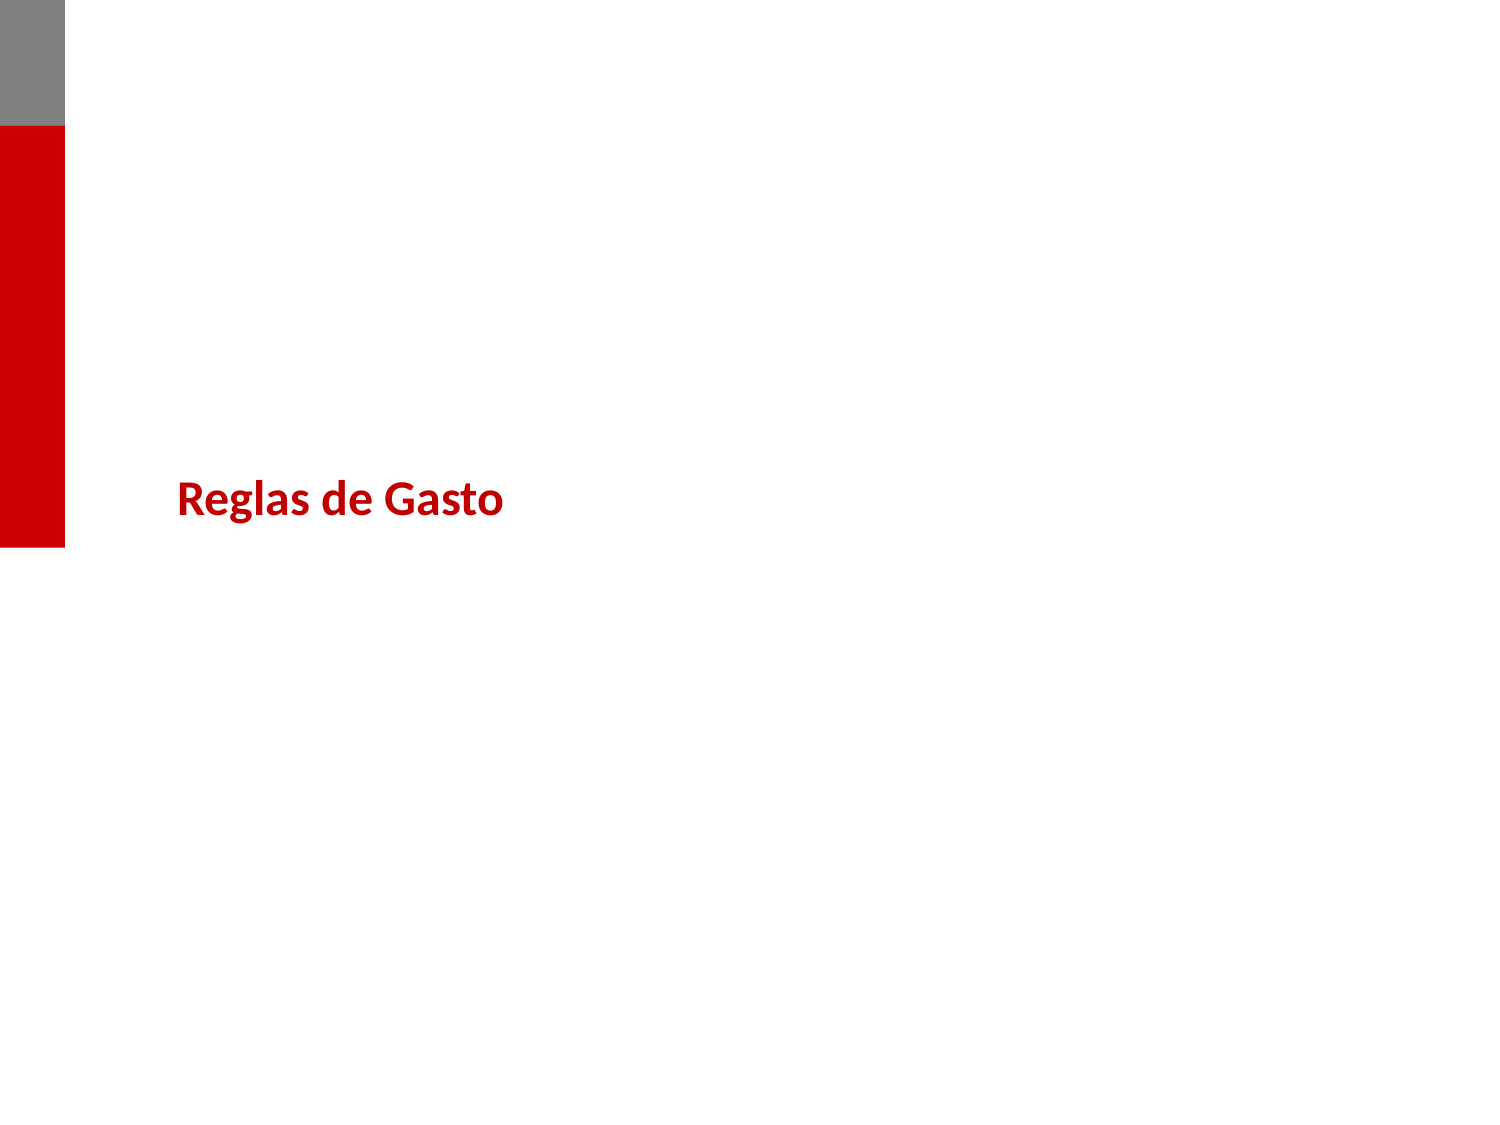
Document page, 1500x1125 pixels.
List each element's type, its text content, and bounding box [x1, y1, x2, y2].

text_box Reglas de Gasto [162, 457, 1438, 533]
